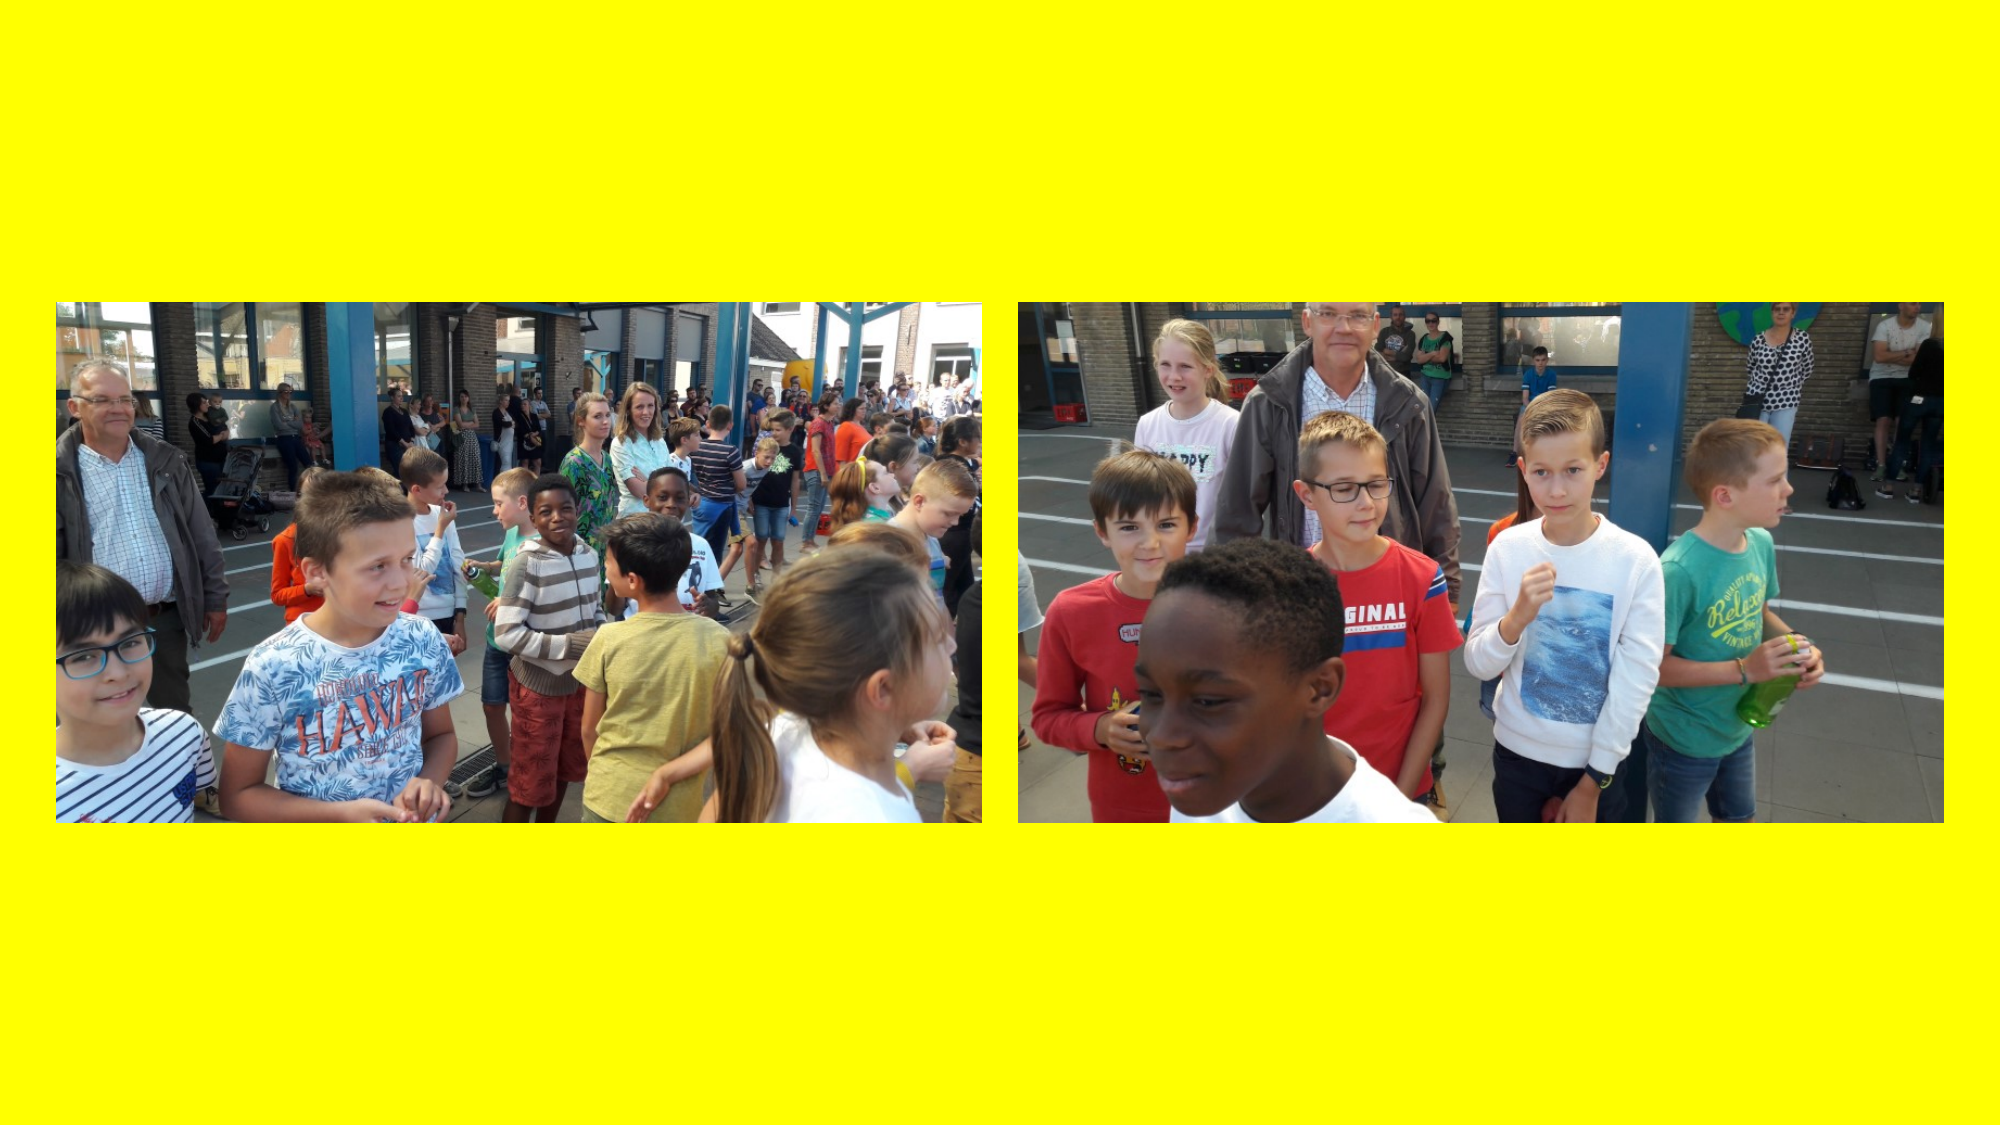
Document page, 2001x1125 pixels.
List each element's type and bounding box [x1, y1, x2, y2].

picture [56, 302, 982, 823]
picture [1018, 302, 1944, 823]
